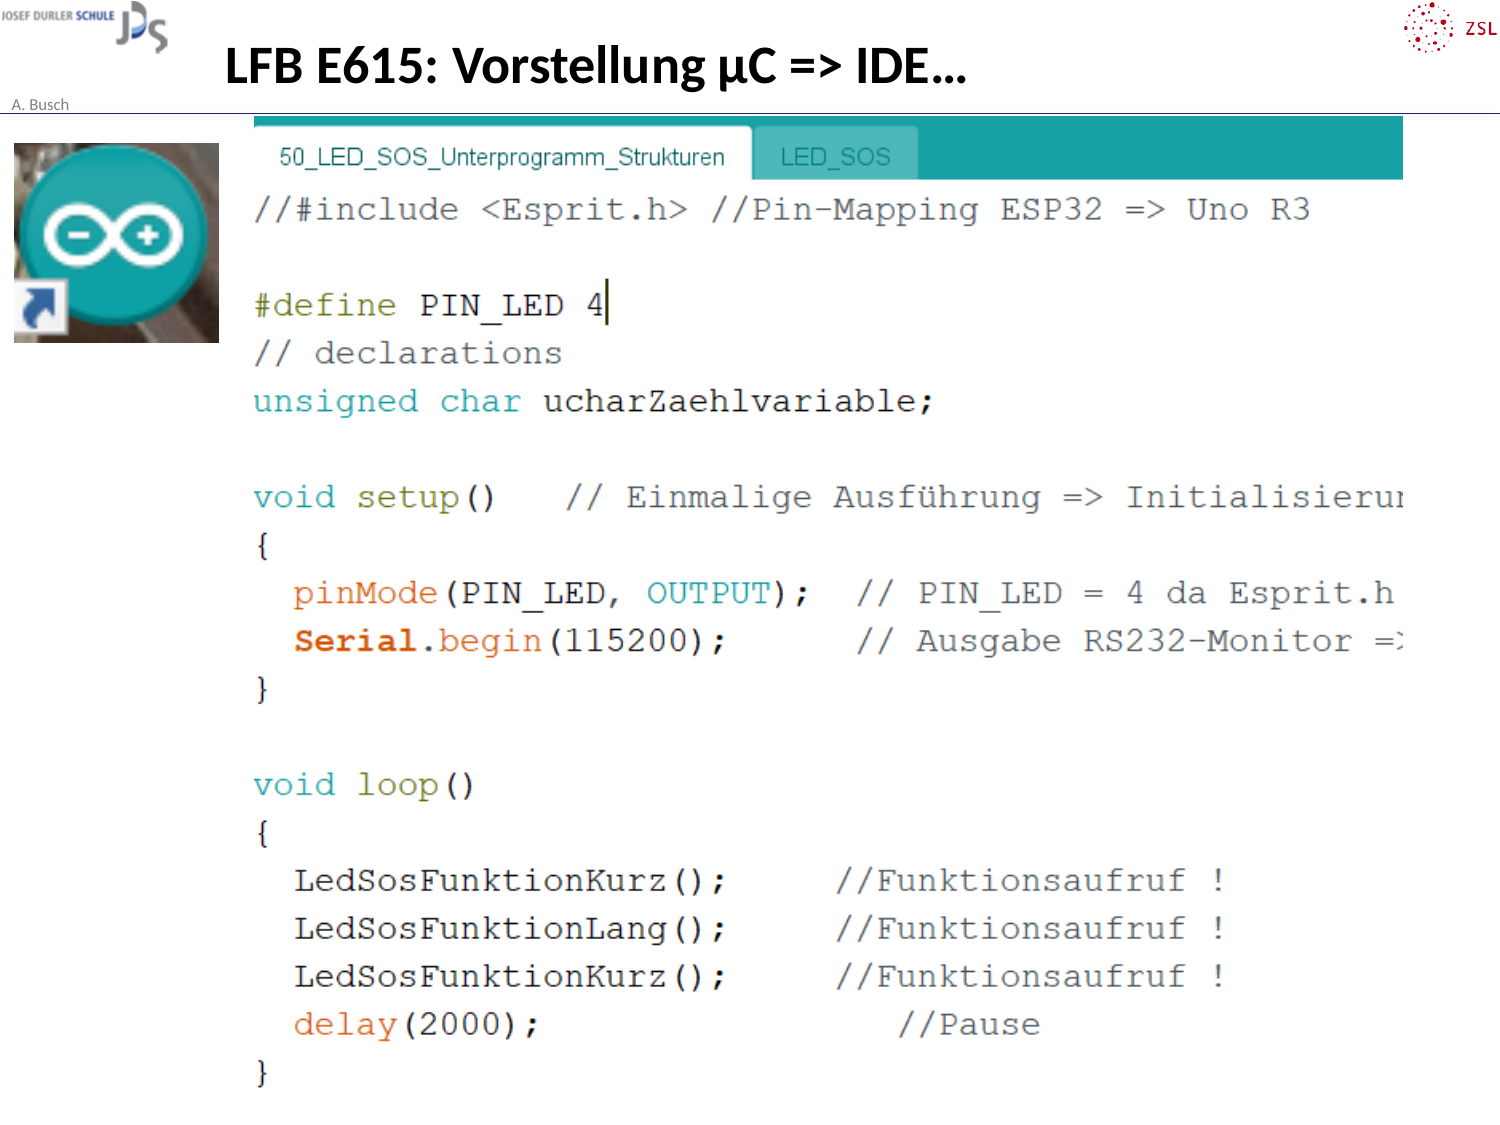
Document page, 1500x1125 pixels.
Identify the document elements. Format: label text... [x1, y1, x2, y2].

text_box LFB E615: Vorstellung µC => IDE… [210, 22, 986, 102]
picture [14, 143, 220, 343]
picture [2, 1, 168, 54]
picture [254, 115, 1404, 1110]
picture [1402, 1, 1498, 54]
